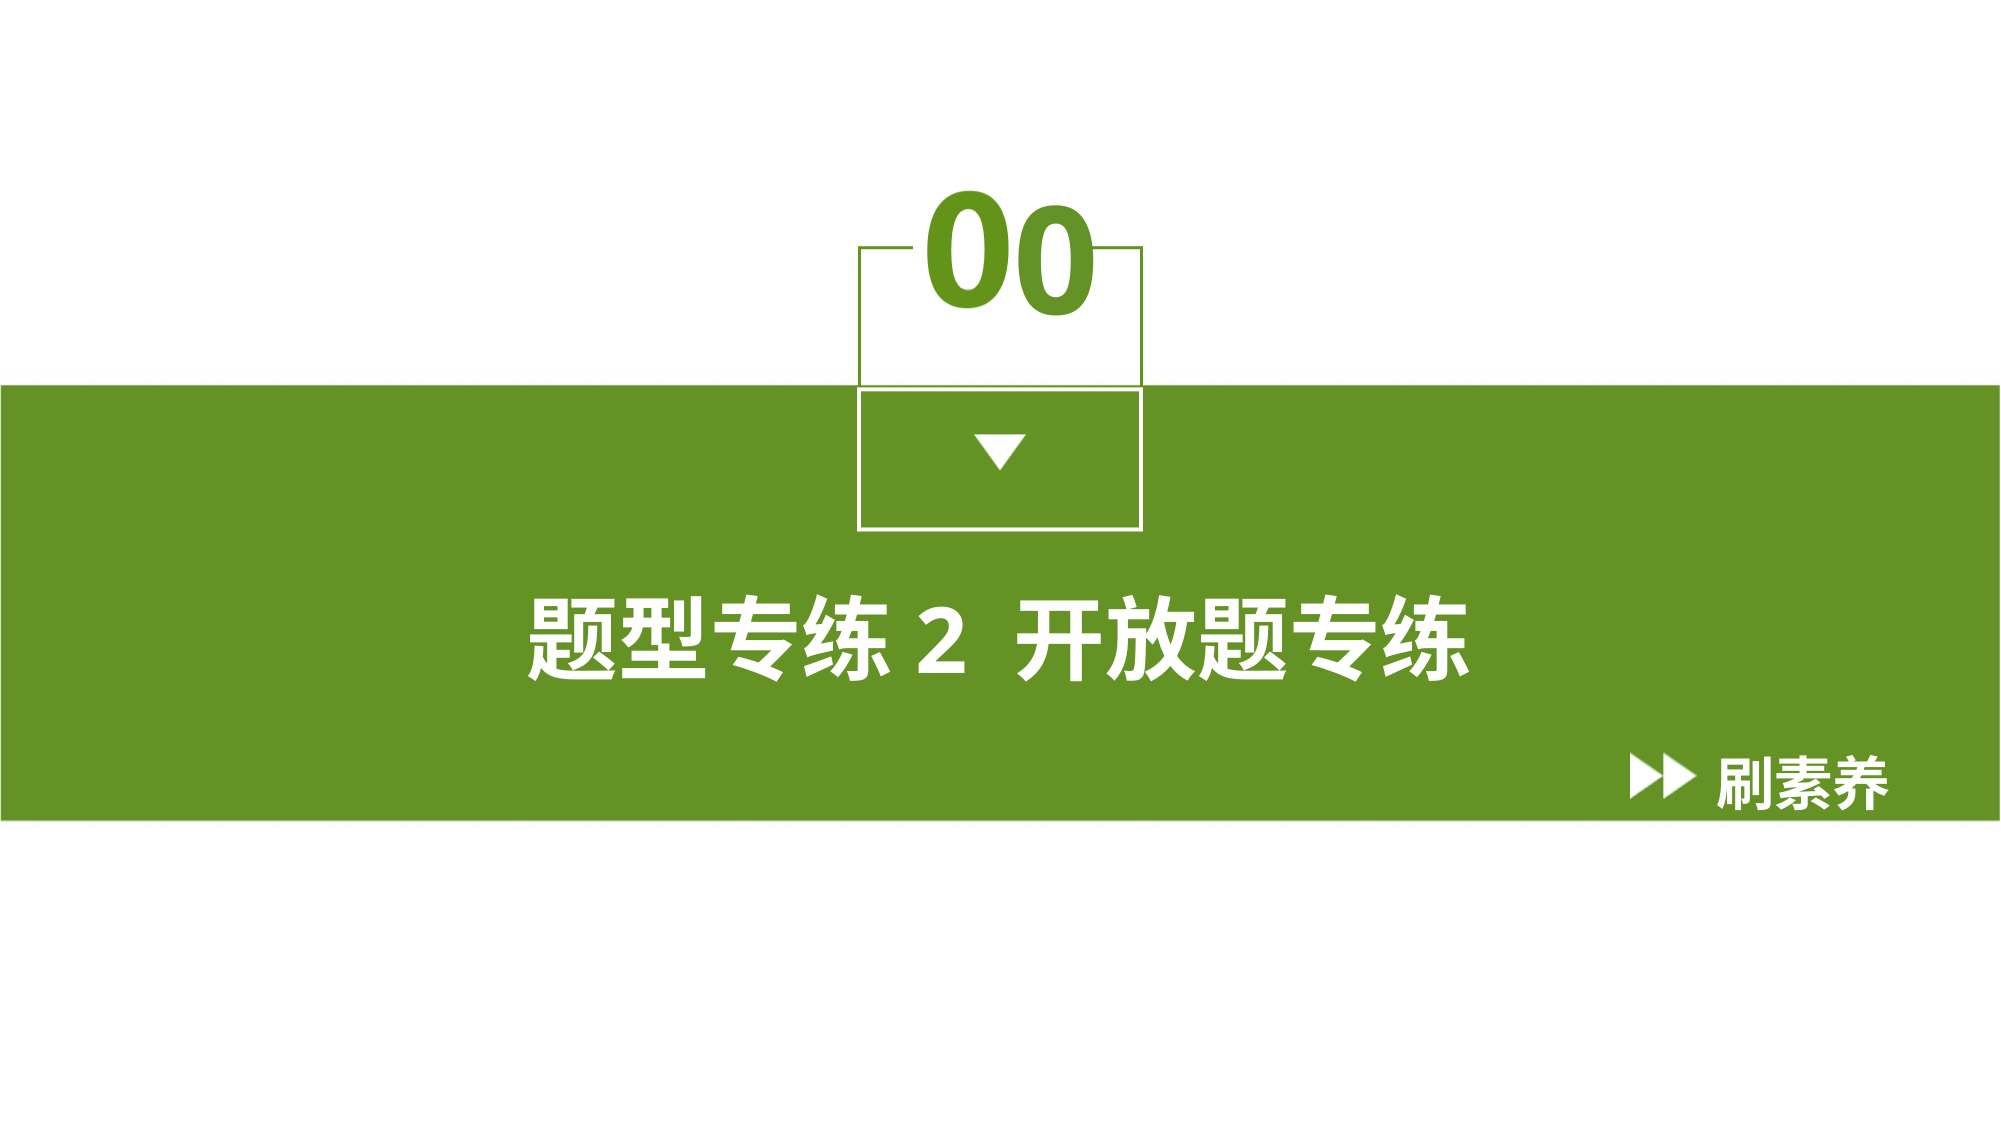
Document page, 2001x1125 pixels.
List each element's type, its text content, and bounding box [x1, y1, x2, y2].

text_box 0 [1013, 156, 1173, 353]
text_box 刷素养 [1715, 718, 1997, 812]
picture [0, 0, 2000, 572]
text_box 题型专练2 开放题专练 [0, 572, 2000, 699]
picture [0, 699, 2000, 1125]
